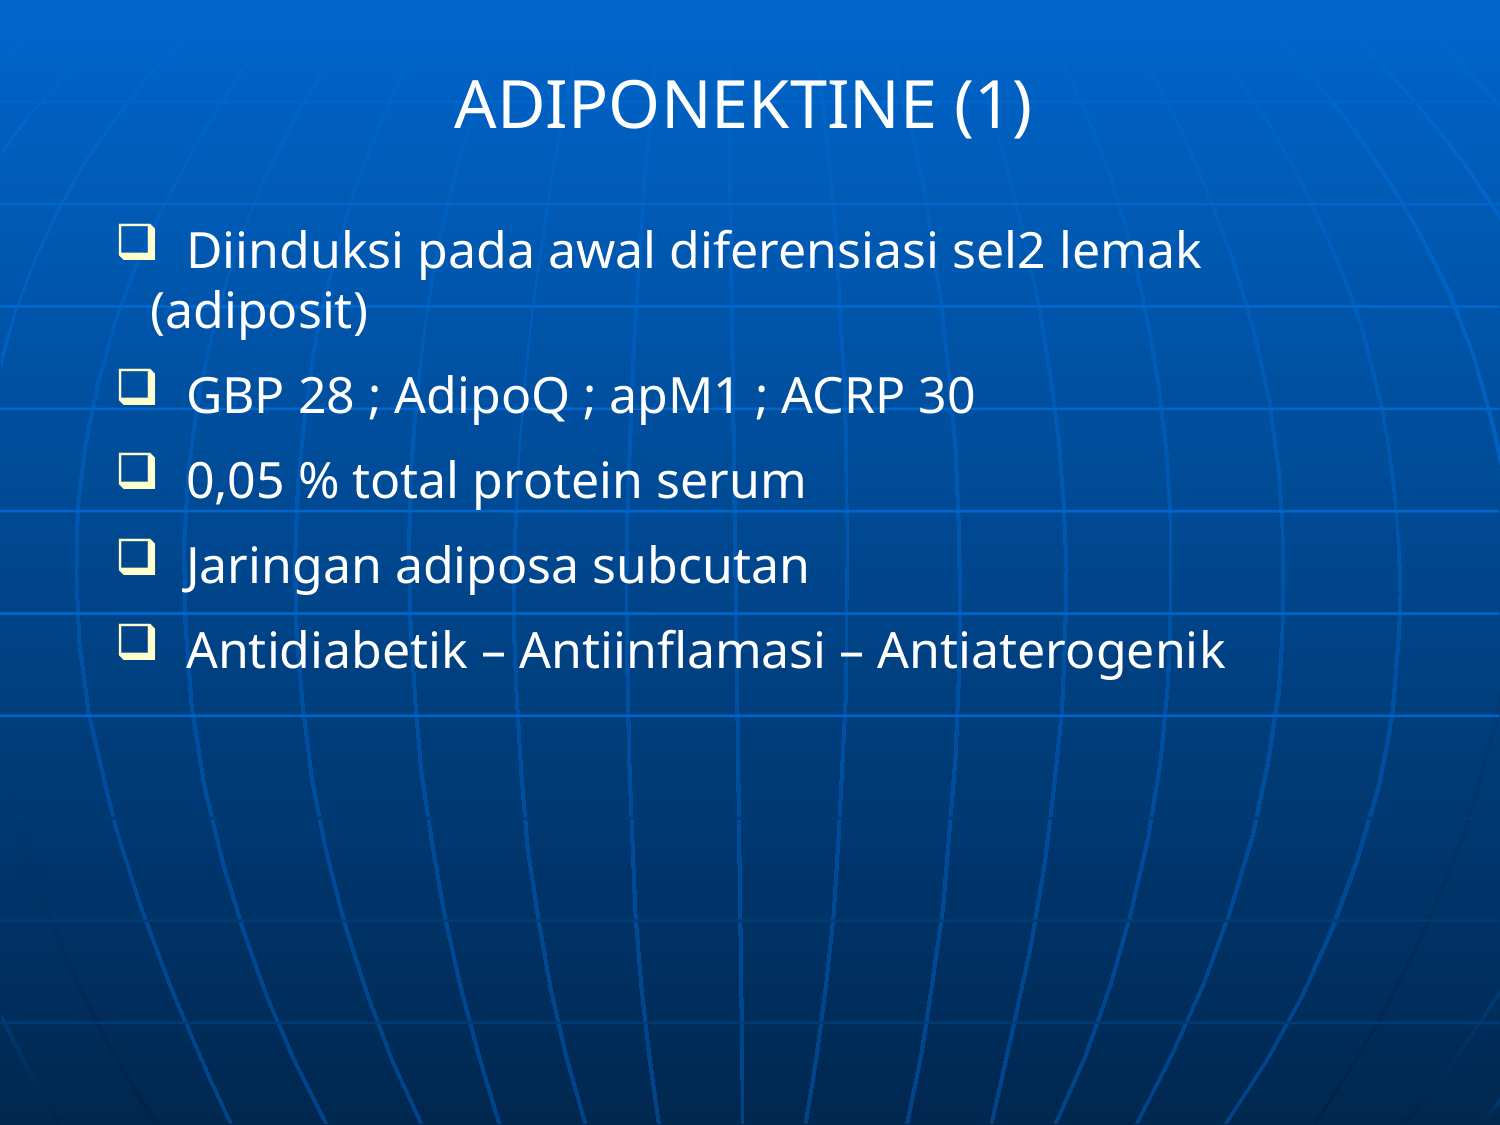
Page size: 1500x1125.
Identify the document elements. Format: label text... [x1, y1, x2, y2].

text_box ADIPONEKTINE (1) [147, 54, 1341, 150]
text_box Diinduksi pada awal diferensiasi sel2 lemak (adiposit) GBP 28 ; AdipoQ ; apM1 ; ACRP 30 0,05 % total protein serum Jaringan adiposa subcutan Antidiabetik – Antiinflamasi – Antiaterogenik [100, 210, 1400, 686]
